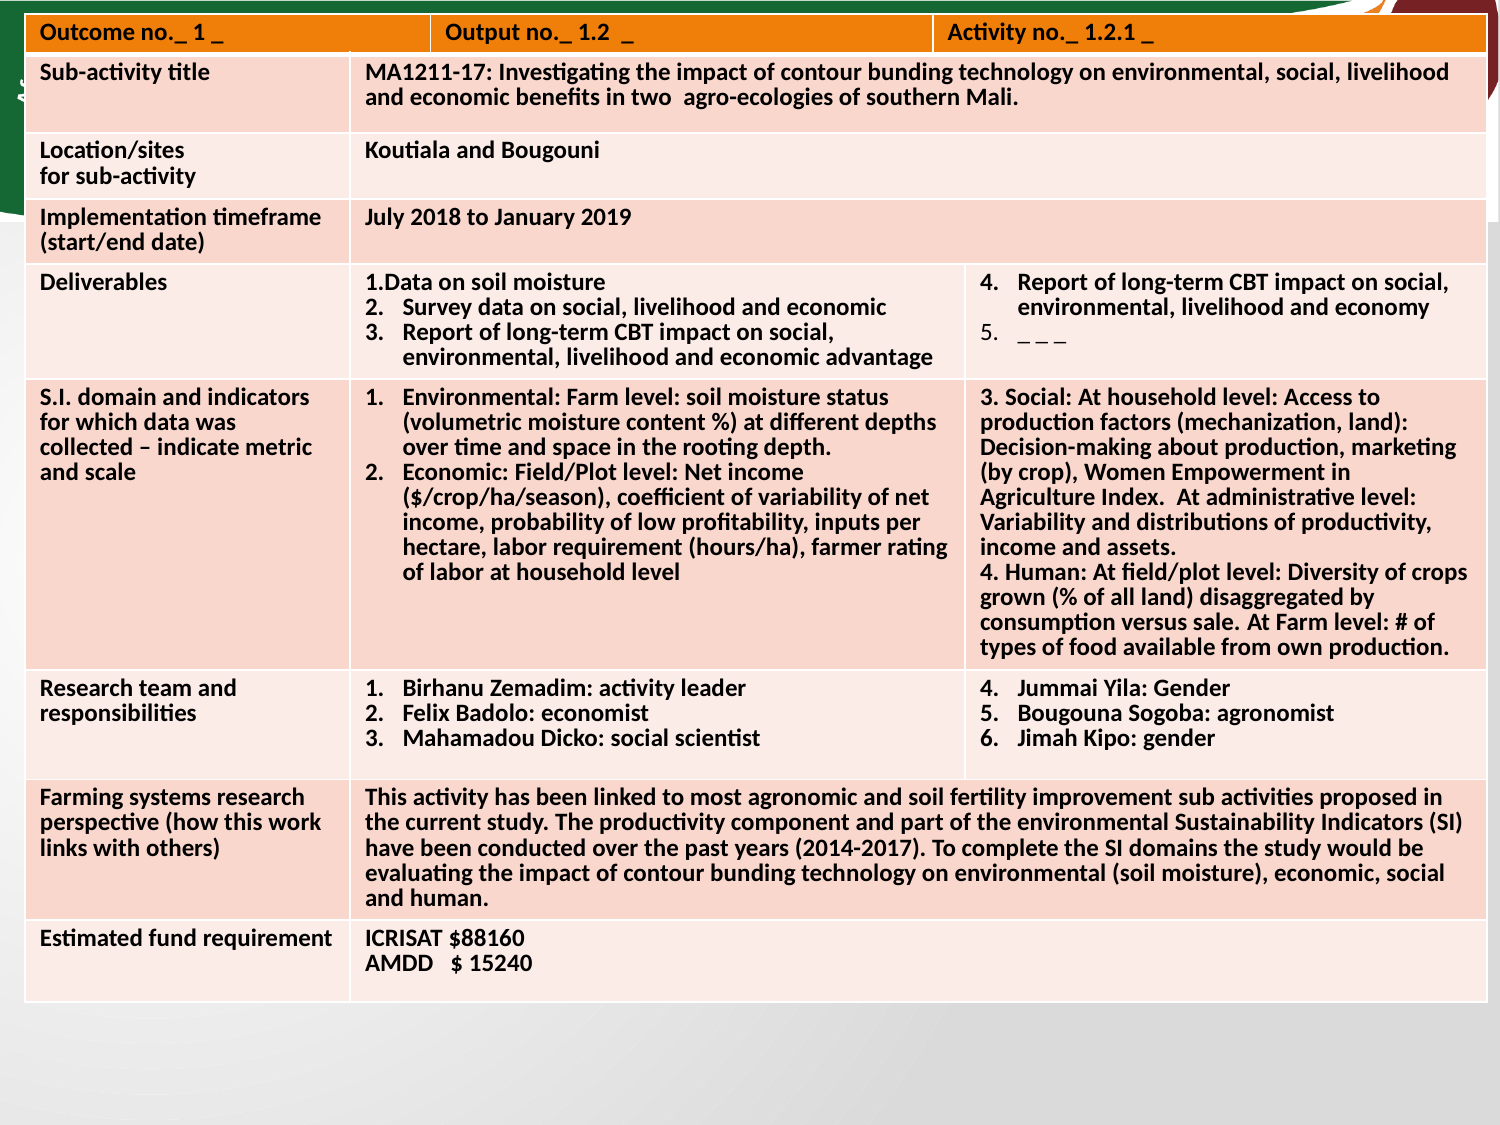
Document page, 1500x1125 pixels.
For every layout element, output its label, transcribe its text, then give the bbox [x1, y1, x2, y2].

table_cell Implementation timeframe (start/end date) [26, 200, 349, 263]
table_header Outcome no._ 1 _ [26, 15, 430, 52]
table_cell MA1211-17: Investigating the impact of contour bunding technology on environmental, social, livelihood and economic benefits in two agro-ecologies of southern Mali. [351, 57, 1486, 132]
table_cell S.I. domain and indicators for which data was collected – indicate metric and scale [26, 380, 349, 669]
table_cell ICRISAT $88160 AMDD $ 15240 [351, 921, 1486, 1001]
table_cell Sub-activity title [26, 57, 349, 132]
table_cell Research team and responsibilities [26, 671, 349, 779]
table_cell Farming systems research perspective (how this work links with others) [26, 780, 349, 919]
table_cell This activity has been linked to most agronomic and soil fertility improvement sub activities proposed in the current study. The productivity component and part of the environmental Sustainability Indicators (SI) have been conducted over the past years (2014-2017). To complete the SI domains the study would be evaluating the impact of contour bunding technology on environmental (soil moisture), economic, social and human. [351, 780, 1486, 919]
table_cell Location/sites for sub-activity [26, 134, 349, 198]
table_cell Birhanu Zemadim: activity leader Felix Badolo: economist Mahamadou Dicko: social scientist [351, 671, 964, 779]
table_cell July 2018 to January 2019 [351, 200, 1486, 263]
table_header Activity no._ 1.2.1 _ [934, 15, 1486, 52]
table_cell Data on soil moisture Survey data on social, livelihood and economic Report of long-term CBT impact on social, environmental, livelihood and economic advantage [351, 265, 964, 378]
table_cell Report of long-term CBT impact on social, environmental, livelihood and economy _ _ _ [966, 265, 1486, 378]
table_cell Environmental: Farm level: soil moisture status (volumetric moisture content %) at different depths over time and space in the rooting depth. Economic: Field/Plot level: Net income ($/crop/ha/season), coefficient of variability of net income, probability of low profitability, inputs per hectare, labor requirement (hours/ha), farmer rating of labor at household level [351, 380, 964, 669]
table_cell Deliverables [26, 265, 349, 378]
table_cell Koutiala and Bougouni [351, 134, 1486, 198]
table_header Output no._ 1.2 _ [431, 15, 932, 52]
table_cell Jummai Yila: Gender Bougouna Sogoba: agronomist Jimah Kipo: gender [966, 671, 1486, 779]
table_cell Estimated fund requirement [26, 921, 349, 1001]
picture [0, 0, 1499, 222]
table_cell 3. Social: At household level: Access to production factors (mechanization, land): Decision-making about production, marketing (by crop), Women Empowerment in Agriculture Index. At administrative level: Variability and distributions of productivity, income and assets. 4. Human: At field/plot level: Diversity of crops grown (% of all land) disaggregated by consumption versus sale. At Farm level: # of types of food available from own production. [966, 380, 1486, 669]
